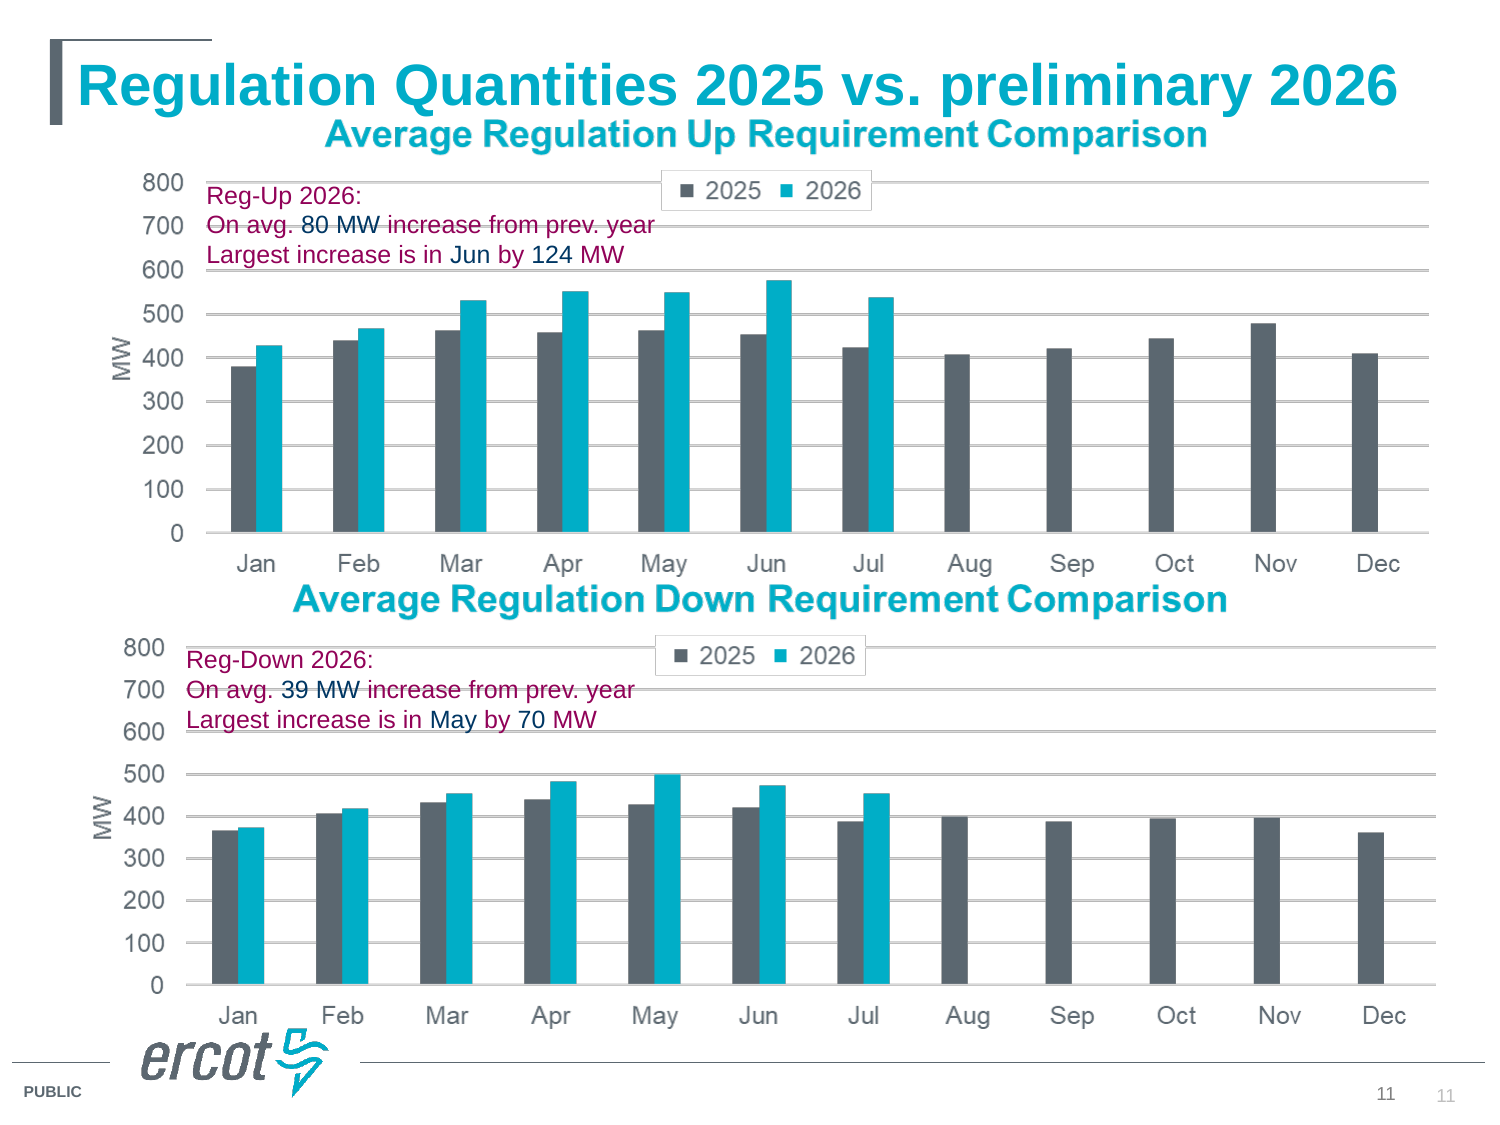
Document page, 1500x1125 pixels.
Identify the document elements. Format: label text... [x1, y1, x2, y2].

title Regulation Quantities 2025 vs. preliminary 2026 [62, 39, 1450, 125]
slide_number 11 [1348, 1074, 1424, 1110]
picture [61, 96, 1459, 1100]
